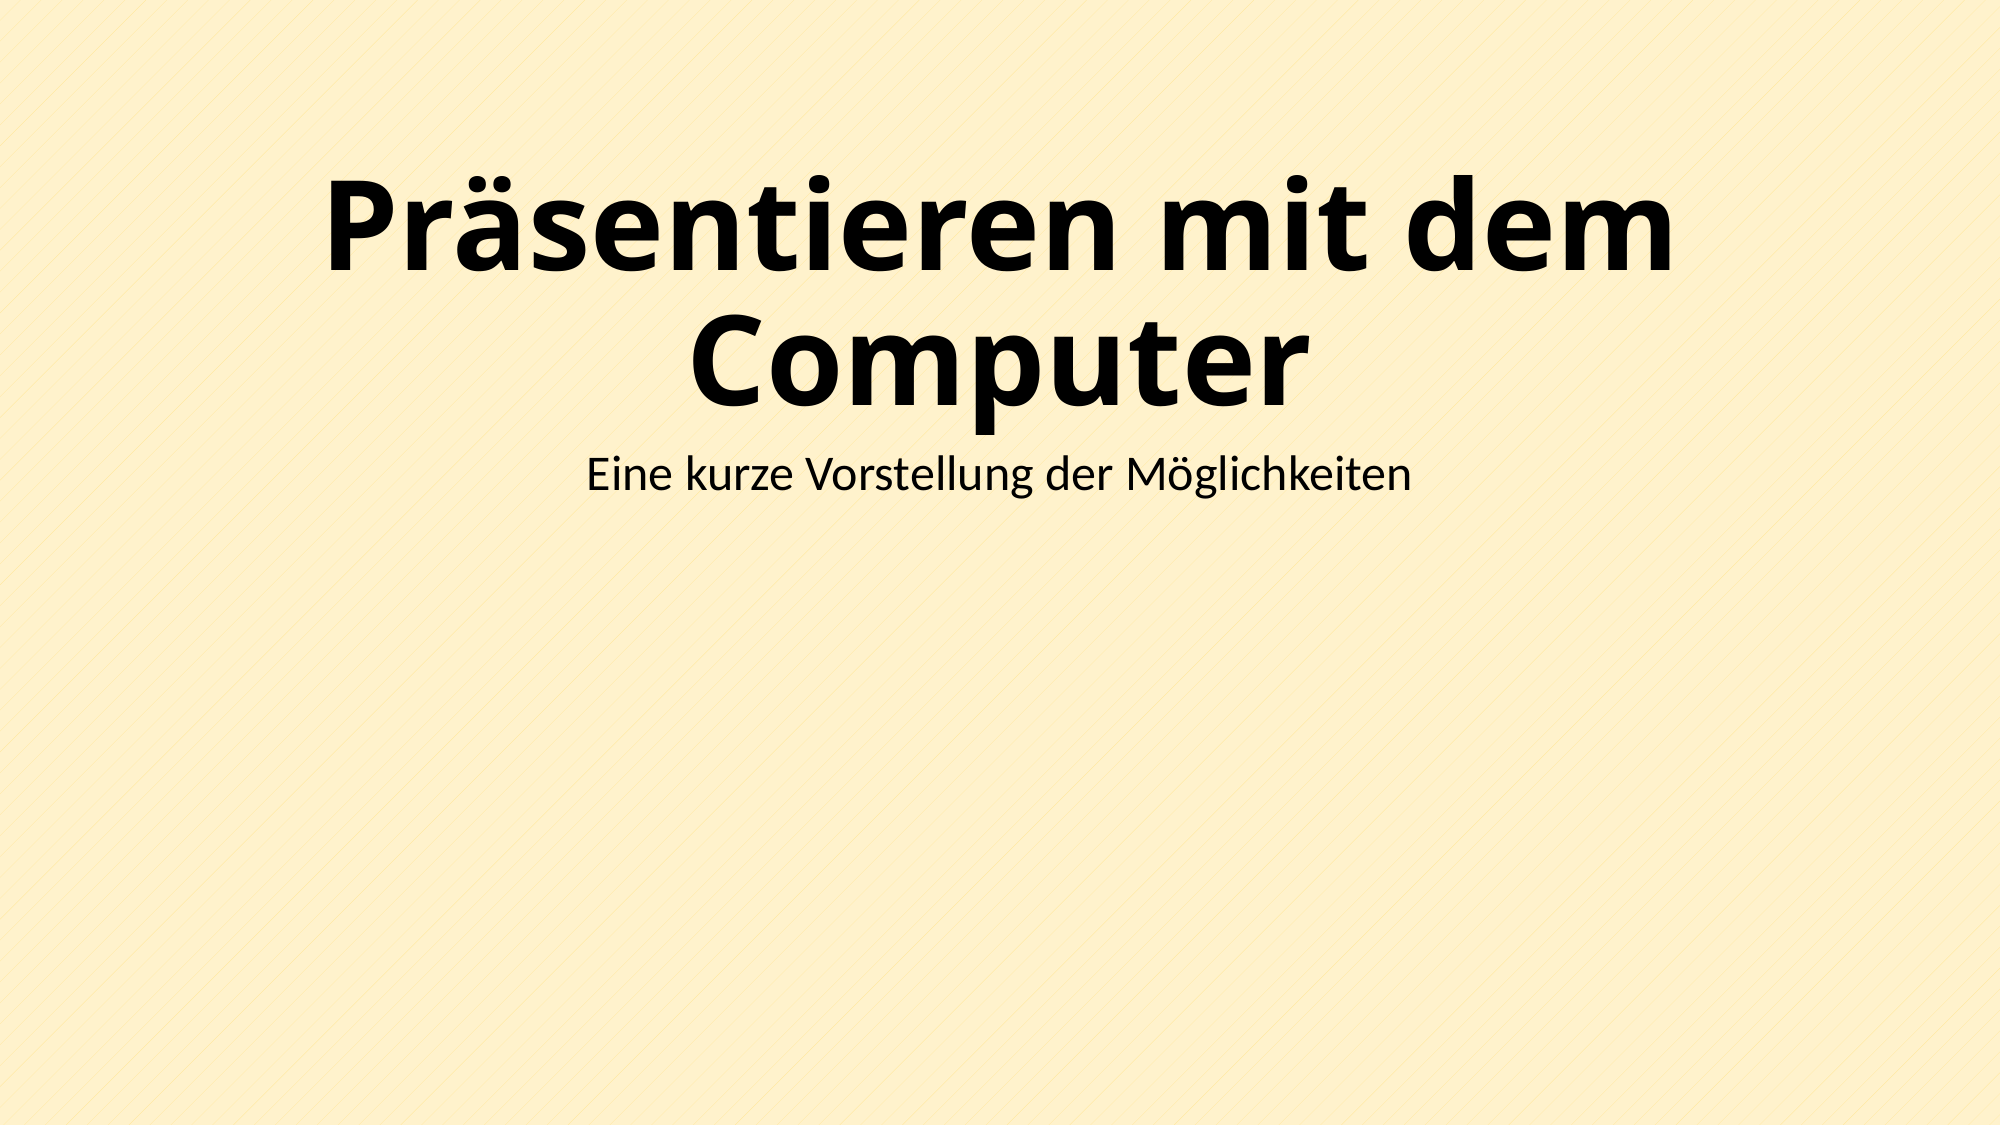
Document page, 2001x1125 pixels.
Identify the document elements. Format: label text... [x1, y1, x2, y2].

title Präsentieren mit dem Computer [249, 48, 1750, 440]
subtitle Eine kurze Vorstellung der Möglichkeiten [249, 440, 1750, 712]
